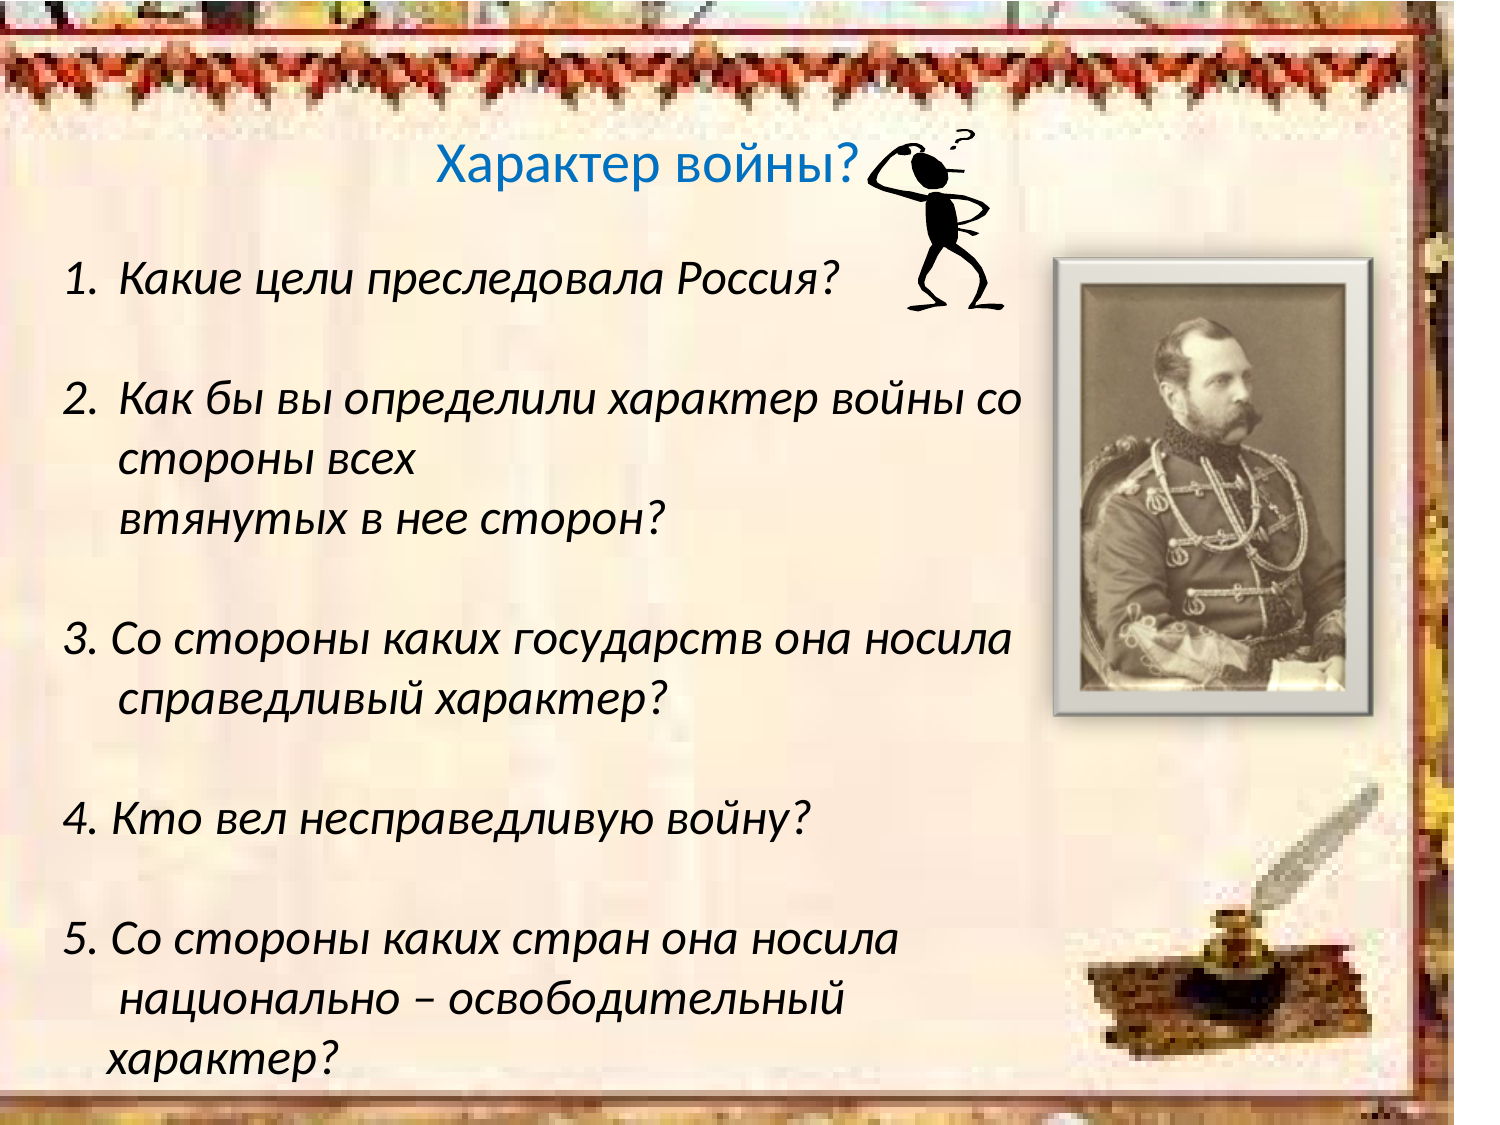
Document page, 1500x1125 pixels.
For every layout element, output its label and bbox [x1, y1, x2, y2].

picture [0, 1, 1454, 1125]
text_box [866, 128, 1005, 312]
